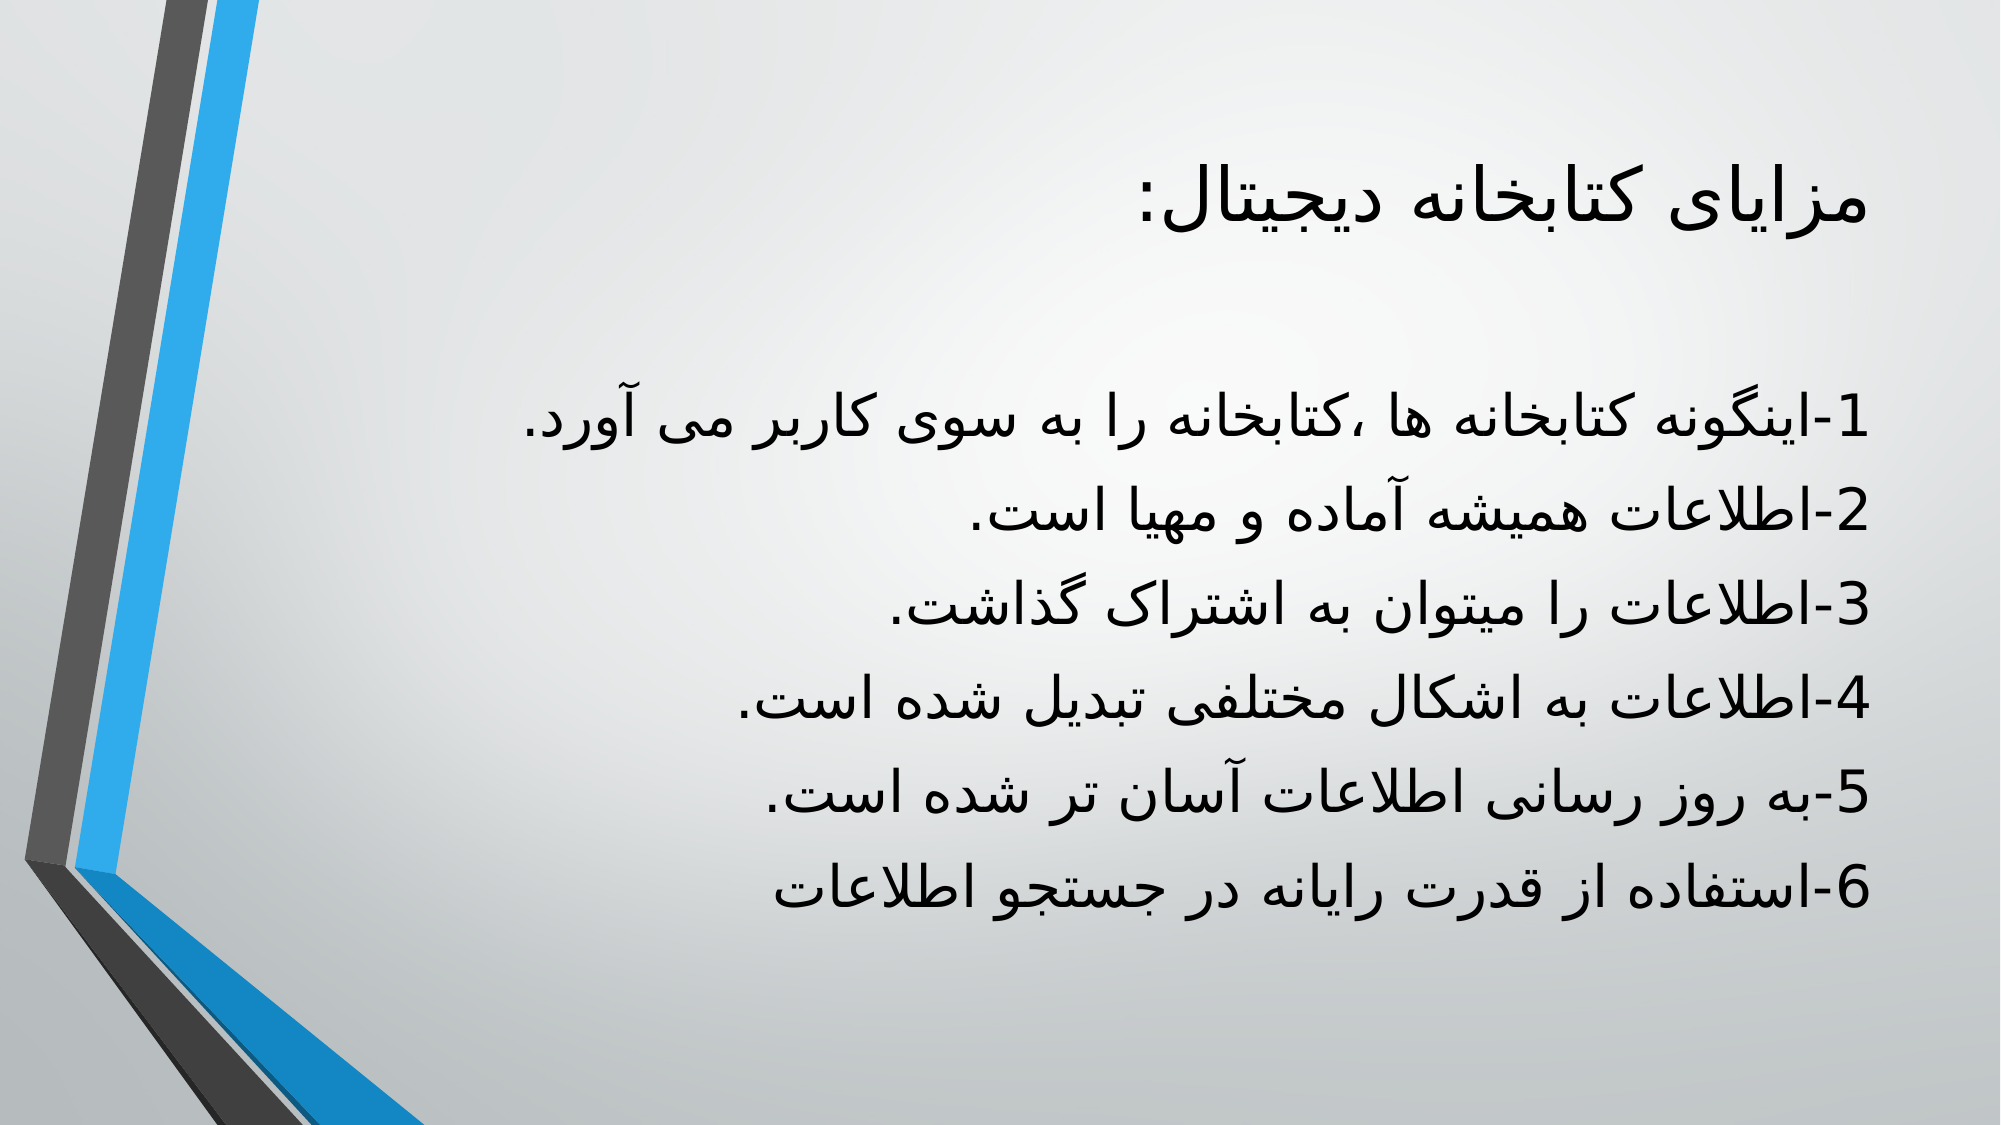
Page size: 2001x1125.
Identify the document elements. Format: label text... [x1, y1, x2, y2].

list مزایای کتابخانه دیجیتال: 1-اینگونه کتابخانه ها ،کتابخانه را به سوی کاربر می آورد. 2-اطلاعات همیشه آماده و مهیا است. 3-اطلاعات را میتوان به اشتراک گذاشت. 4-اطلاعات به اشکال مختلفی تبدیل شده است. 5-به روز رسانی اطلاعات آسان تر شده است. 6-استفاده از قدرت رایانه در جستجو اطلاعات [243, 42, 1887, 1024]
